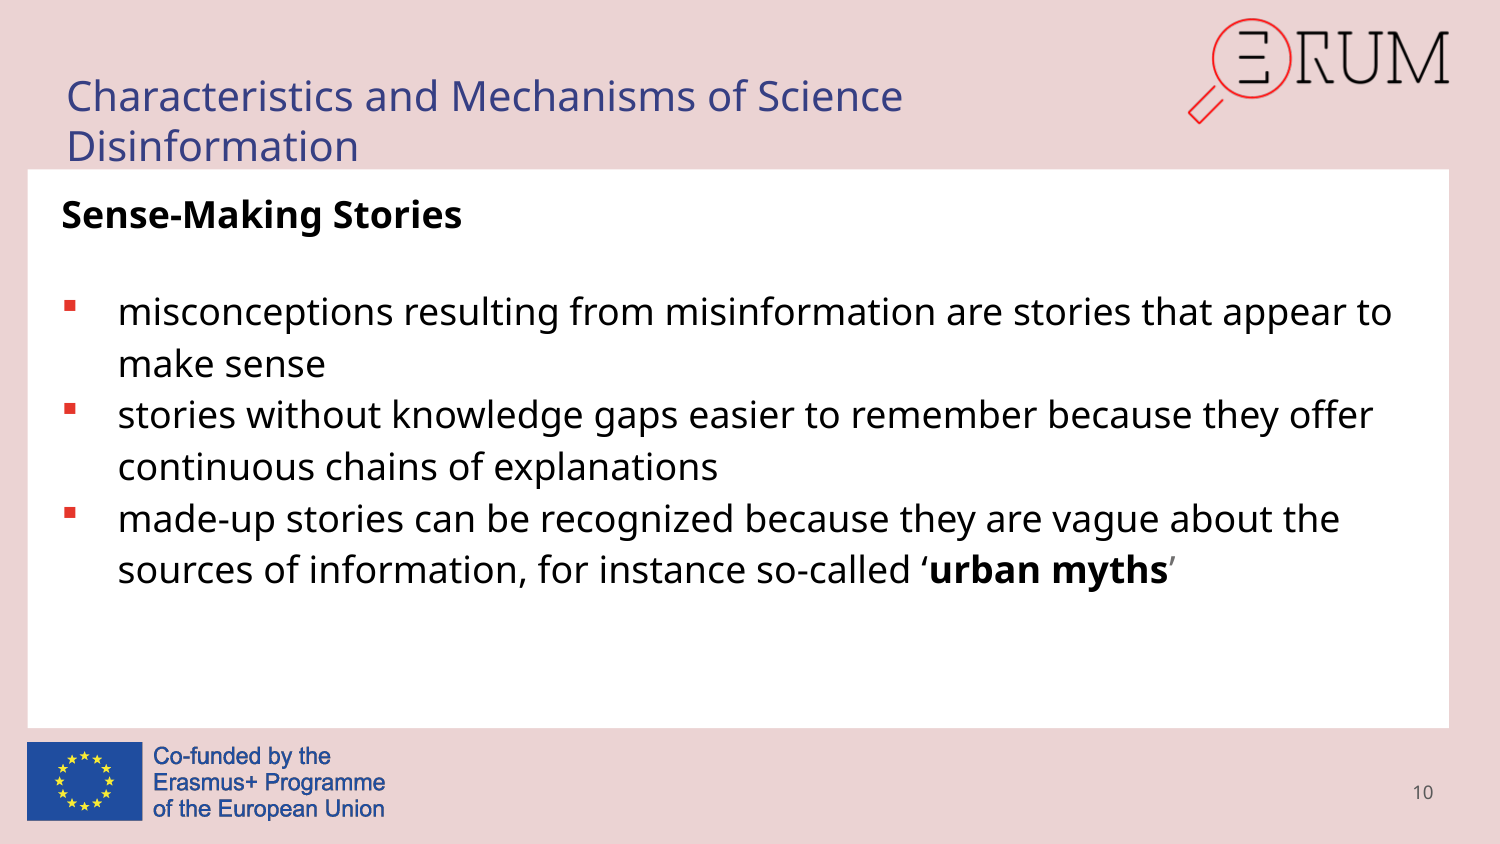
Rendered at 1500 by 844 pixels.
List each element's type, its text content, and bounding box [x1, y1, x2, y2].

slide_number 10 [1358, 761, 1449, 826]
title Characteristics and Mechanisms of Science Disinformation [51, 55, 1168, 150]
list Sense-Making Stories misconceptions resulting from misinformation are stories that appear to make sense stories without knowledge gaps easier to remember because they offer continuous chains of explanations made-up stories can be recognized because they are vague about the sources of information, for instance so-called ‘urban myths’ [27, 169, 1449, 729]
picture [27, 742, 385, 821]
picture [1136, 0, 1500, 137]
